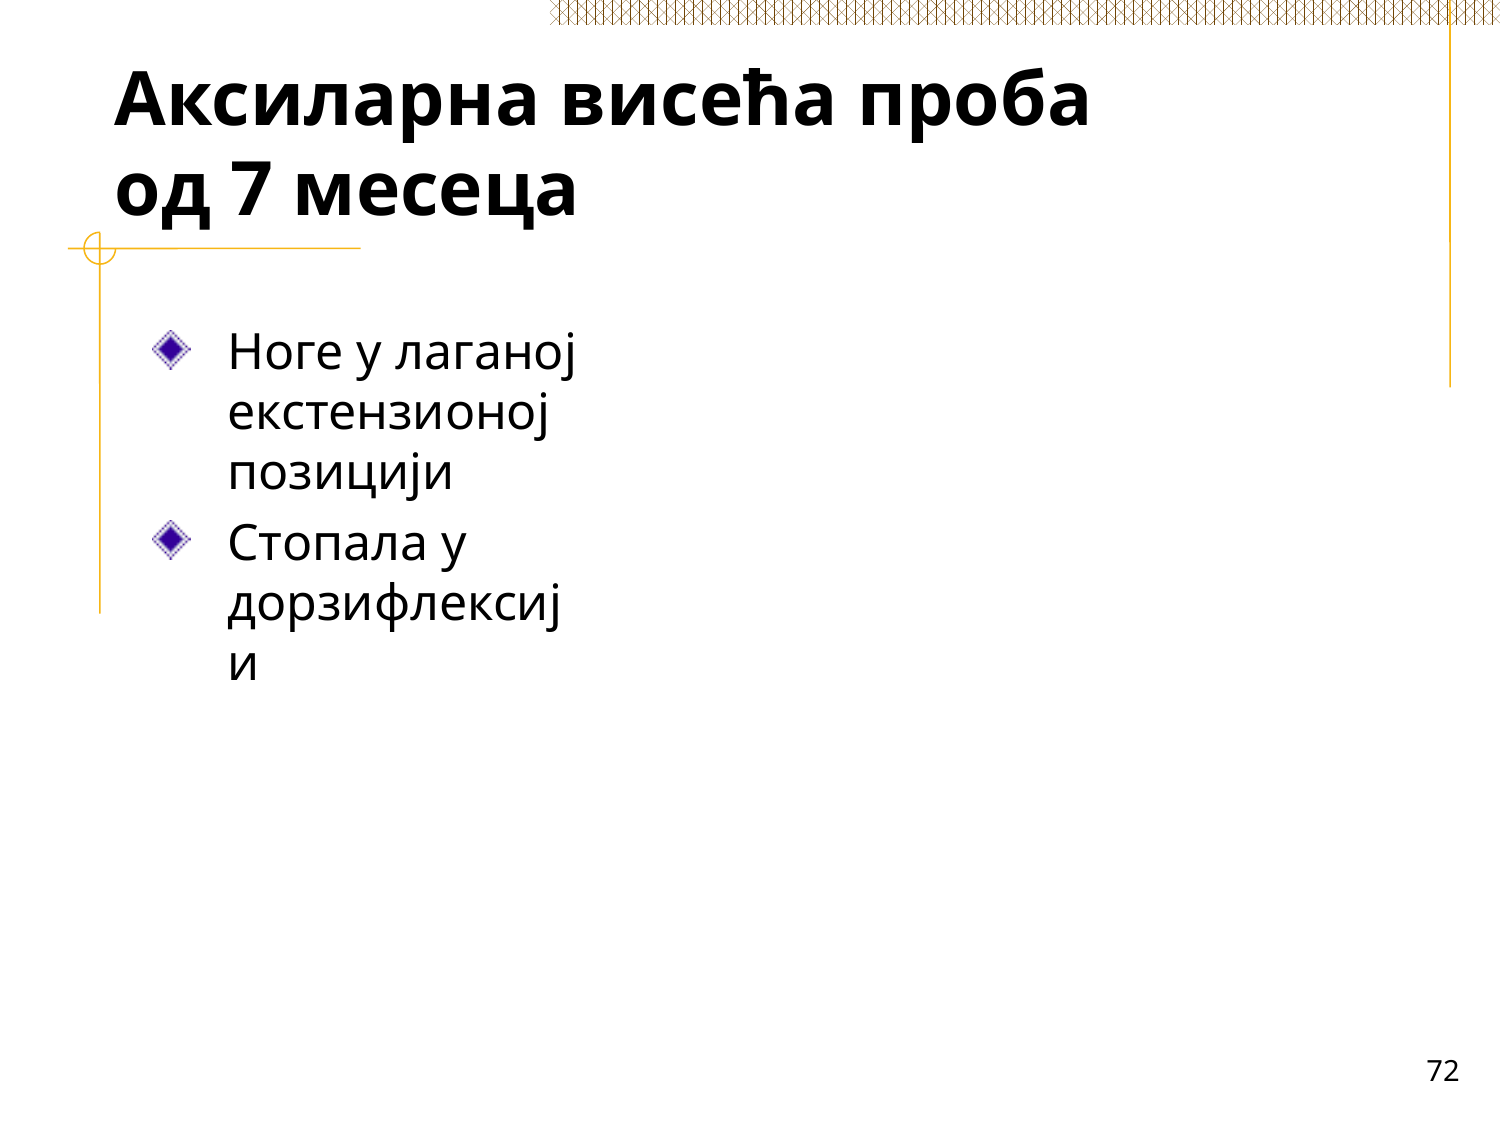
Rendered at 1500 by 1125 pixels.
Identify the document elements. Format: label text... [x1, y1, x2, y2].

slide_number 72 [1162, 1025, 1475, 1100]
title Аксиларна висећа проба од 7 месеца [99, 49, 1376, 238]
picture [152, 330, 191, 370]
list Ноге у лаганој екстензионој позицији Стопала у дорзифлексији [137, 312, 601, 988]
picture [152, 520, 191, 560]
